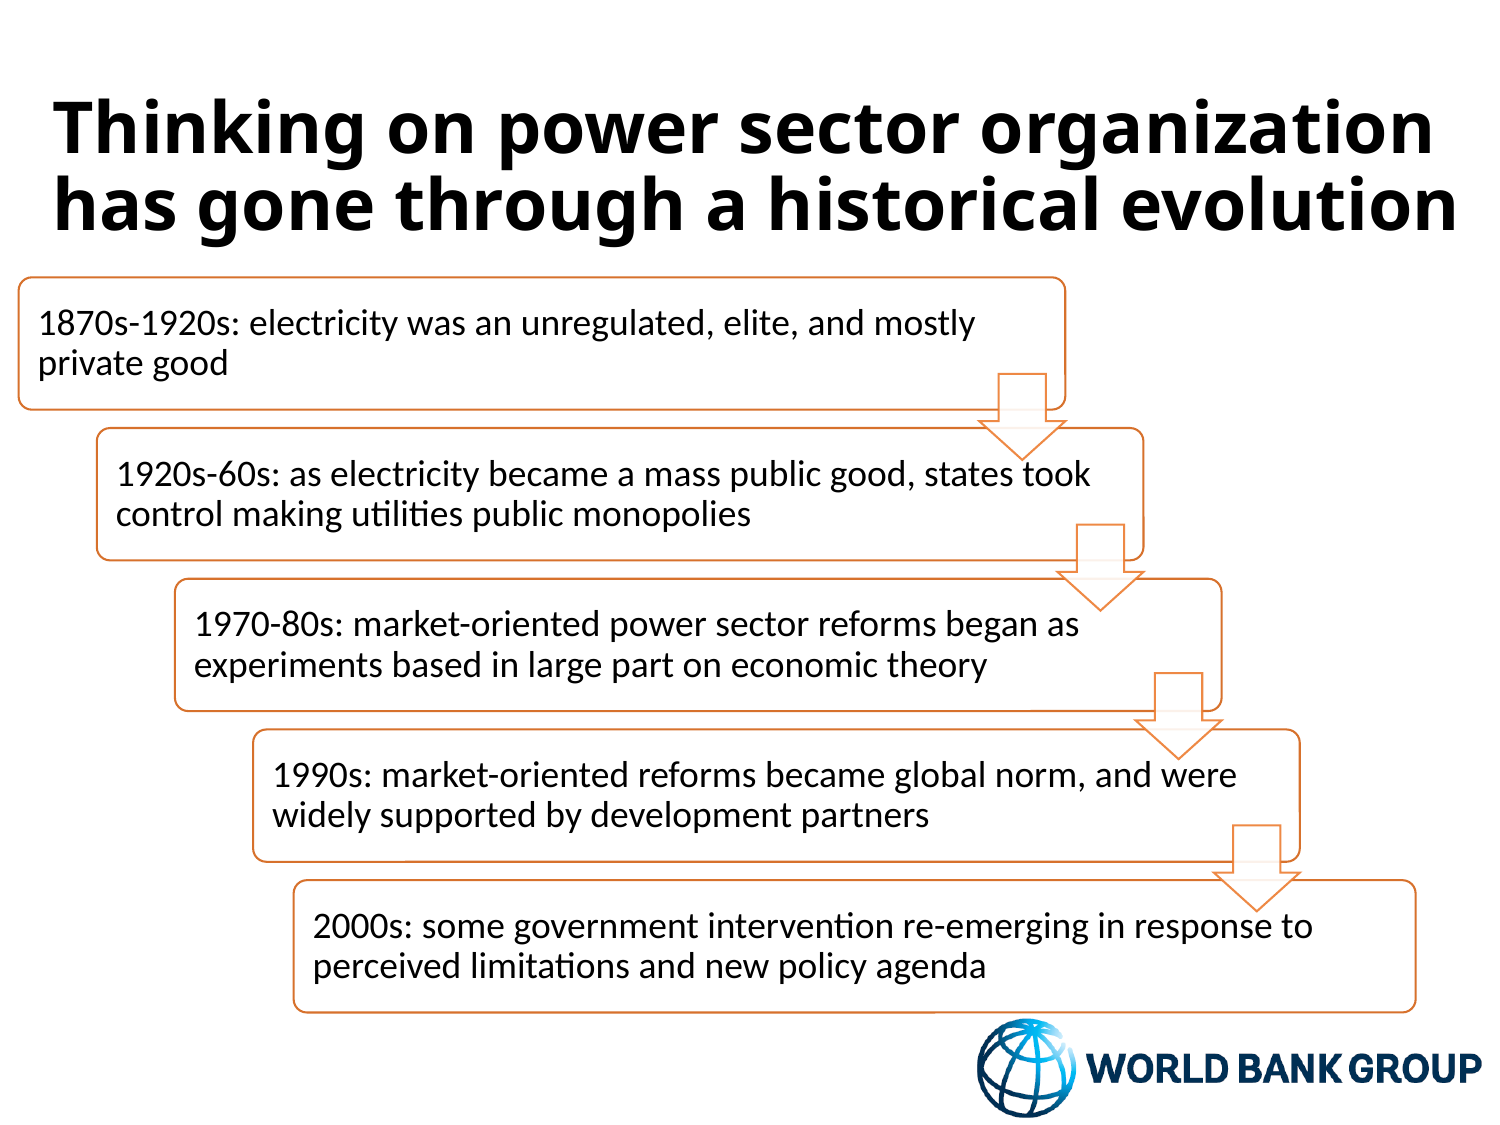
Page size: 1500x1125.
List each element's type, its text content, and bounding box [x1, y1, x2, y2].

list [37, 277, 1397, 1013]
picture [963, 1007, 1500, 1125]
title Thinking on power sector organization has gone through a historical evolution [37, 59, 1475, 278]
slide_number 3 [1059, 1042, 1397, 1103]
